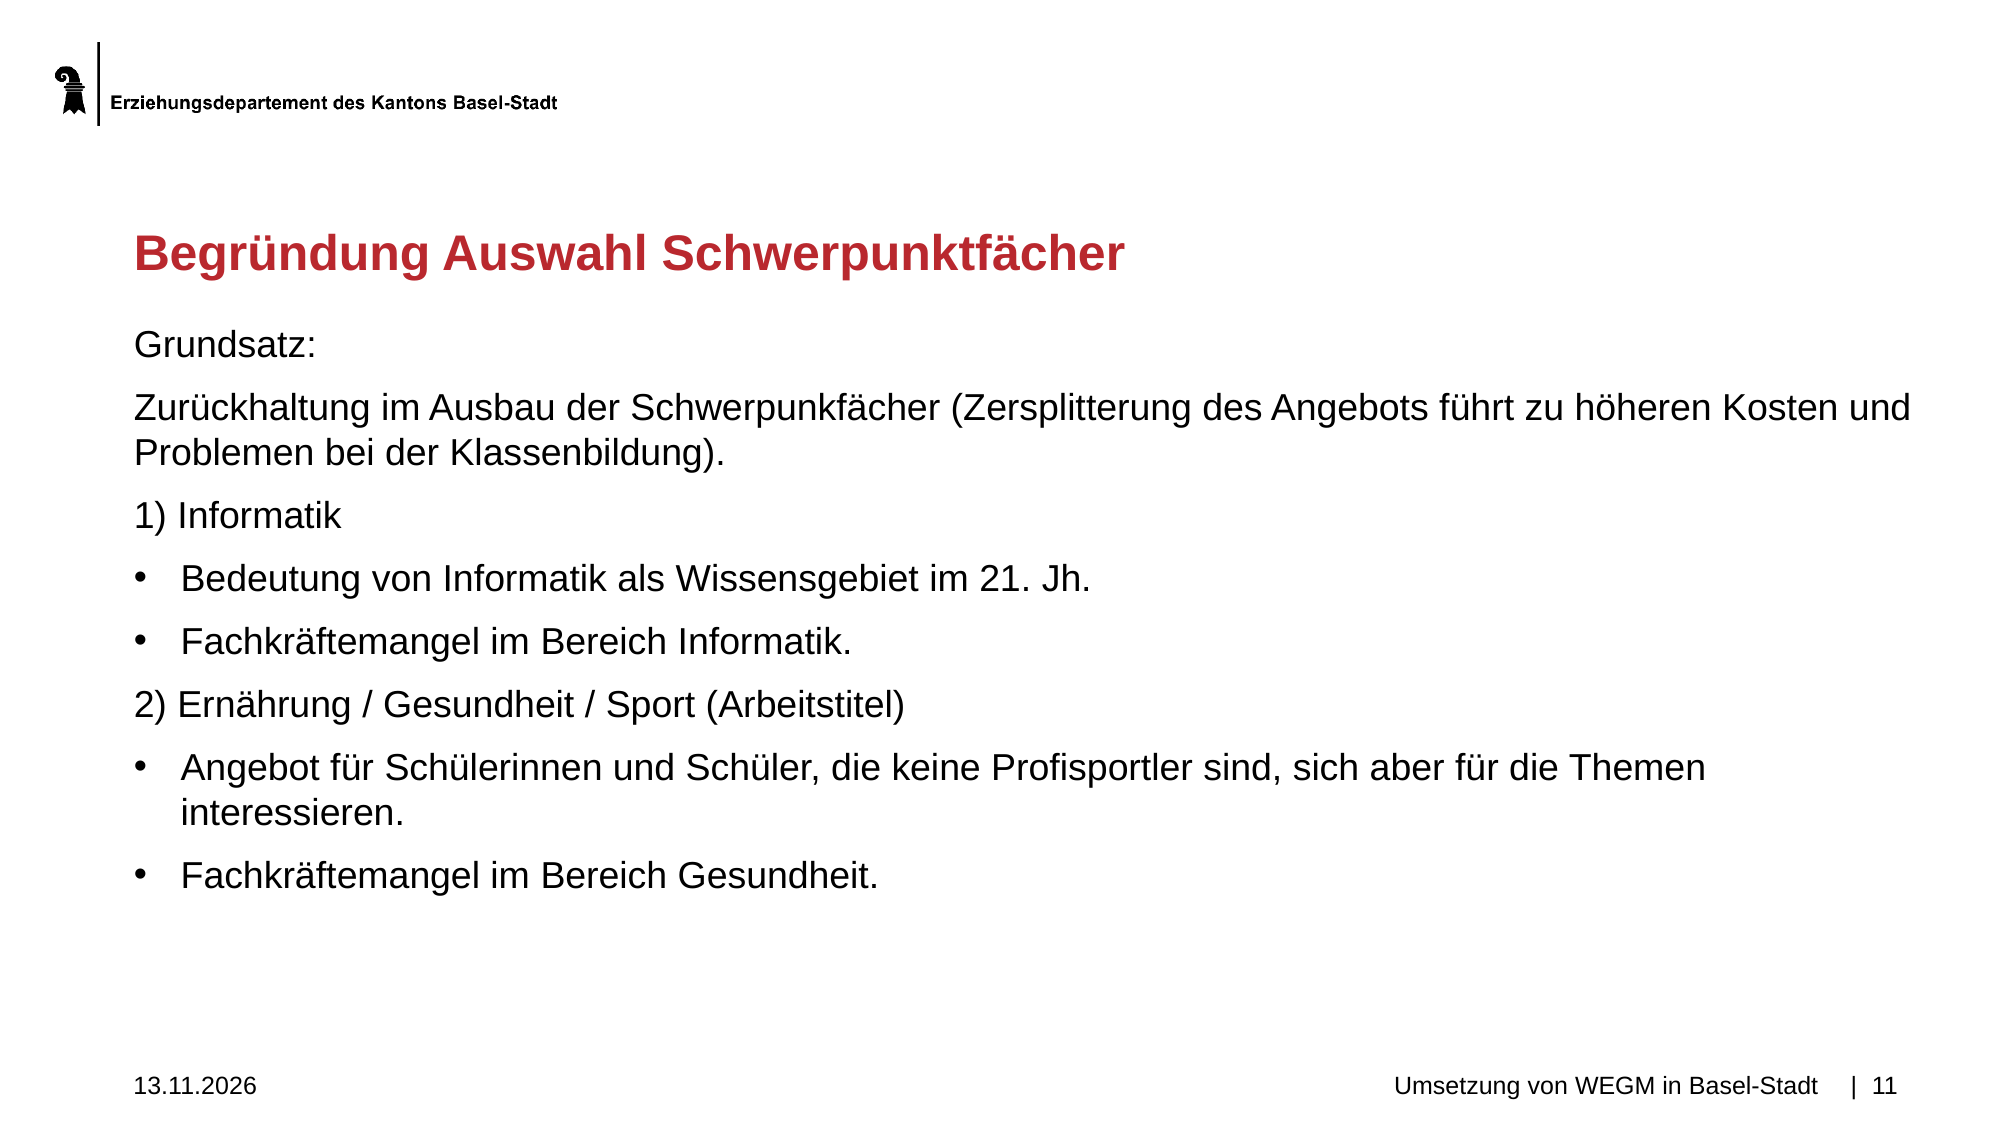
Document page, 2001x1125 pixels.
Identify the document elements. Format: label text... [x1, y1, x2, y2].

list Grundsatz: Zurückhaltung im Ausbau der Schwerpunkfächer (Zersplitterung des Angebots führt zu höheren Kosten und Problemen bei der Klassenbildung). 1) Informatik Bedeutung von Informatik als Wissensgebiet im 21. Jh. Fachkräftemangel im Bereich Informatik. 2) Ernährung / Gesundheit / Sport (Arbeitstitel) Angebot für Schülerinnen und Schüler, die keine Profisportler sind, sich aber für die Themen interessieren. Fachkräftemangel im Bereich Gesundheit. [133, 320, 1914, 1018]
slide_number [133, 1064, 567, 1125]
slide_number | 11 [1850, 1064, 2000, 1125]
title Begründung Auswahl Schwerpunktfächer [133, 219, 1914, 281]
picture [54, 42, 557, 126]
footer Umsetzung von WEGM in Basel-Stadt [598, 1064, 1820, 1125]
